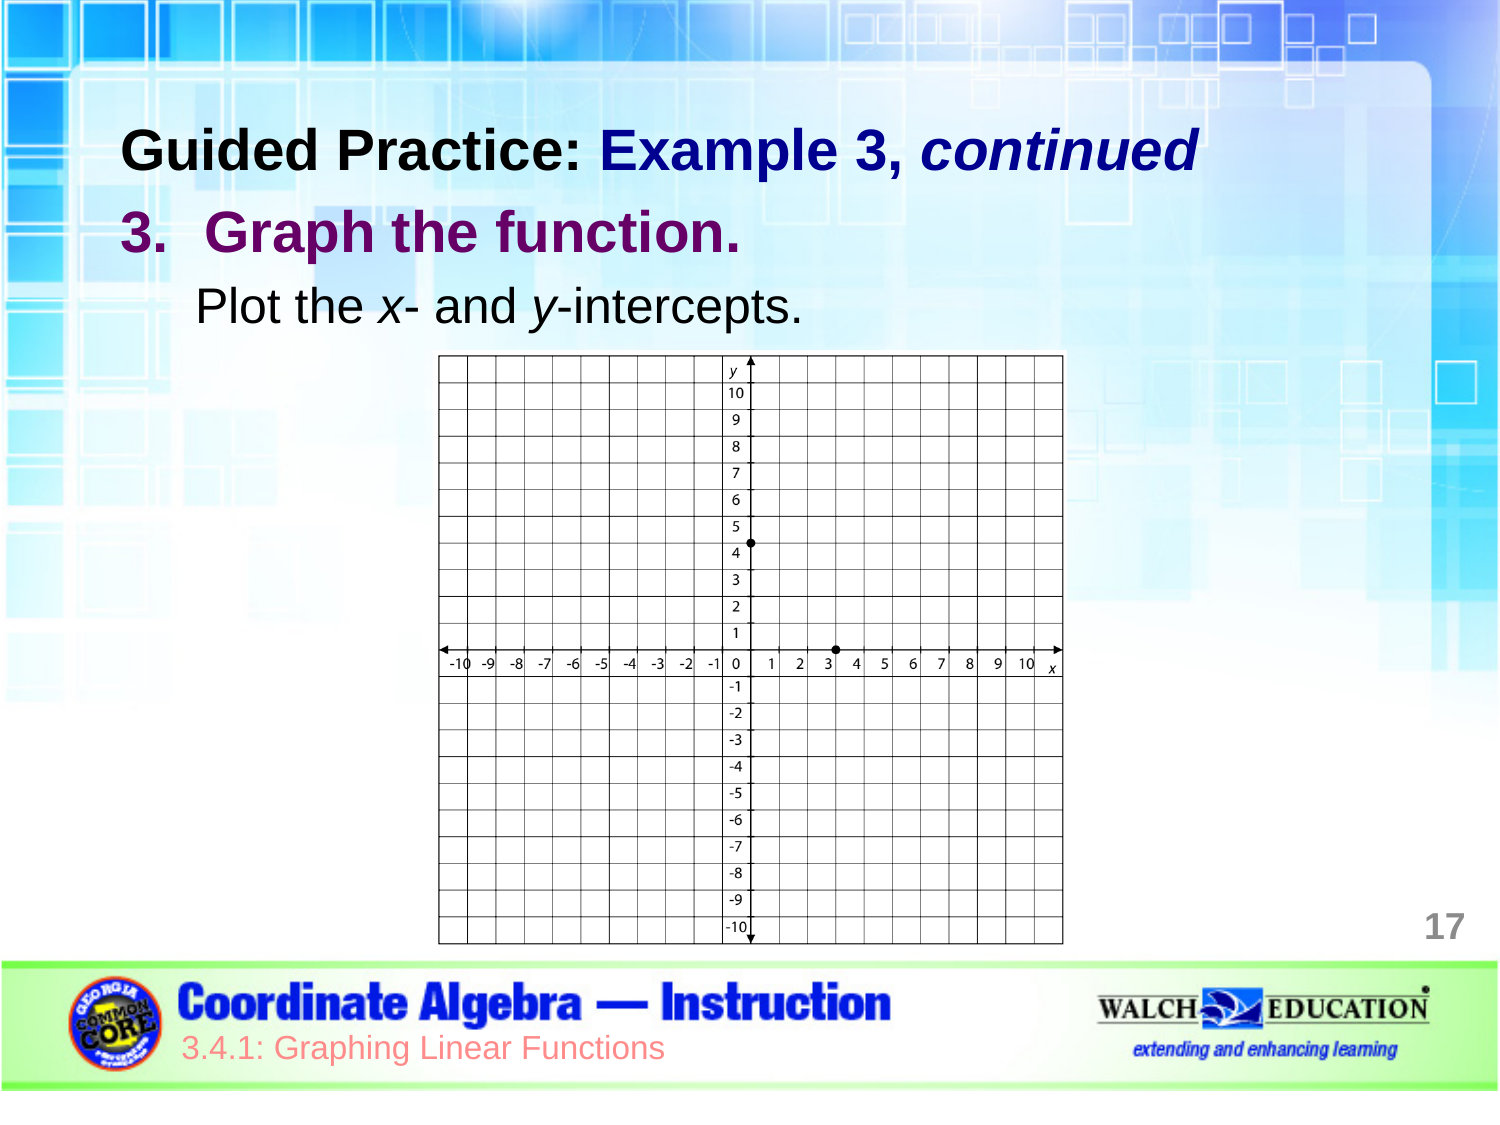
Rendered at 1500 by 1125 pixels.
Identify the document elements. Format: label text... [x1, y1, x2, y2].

picture [1, 0, 1500, 1091]
footer 3.4.1: Graphing Linear Functions [166, 1024, 1080, 1069]
subtitle Guided Practice: Example 3, continued Graph the function. Plot the x- and y-intercepts. [105, 105, 1394, 925]
slide_number 17 [1361, 901, 1481, 949]
